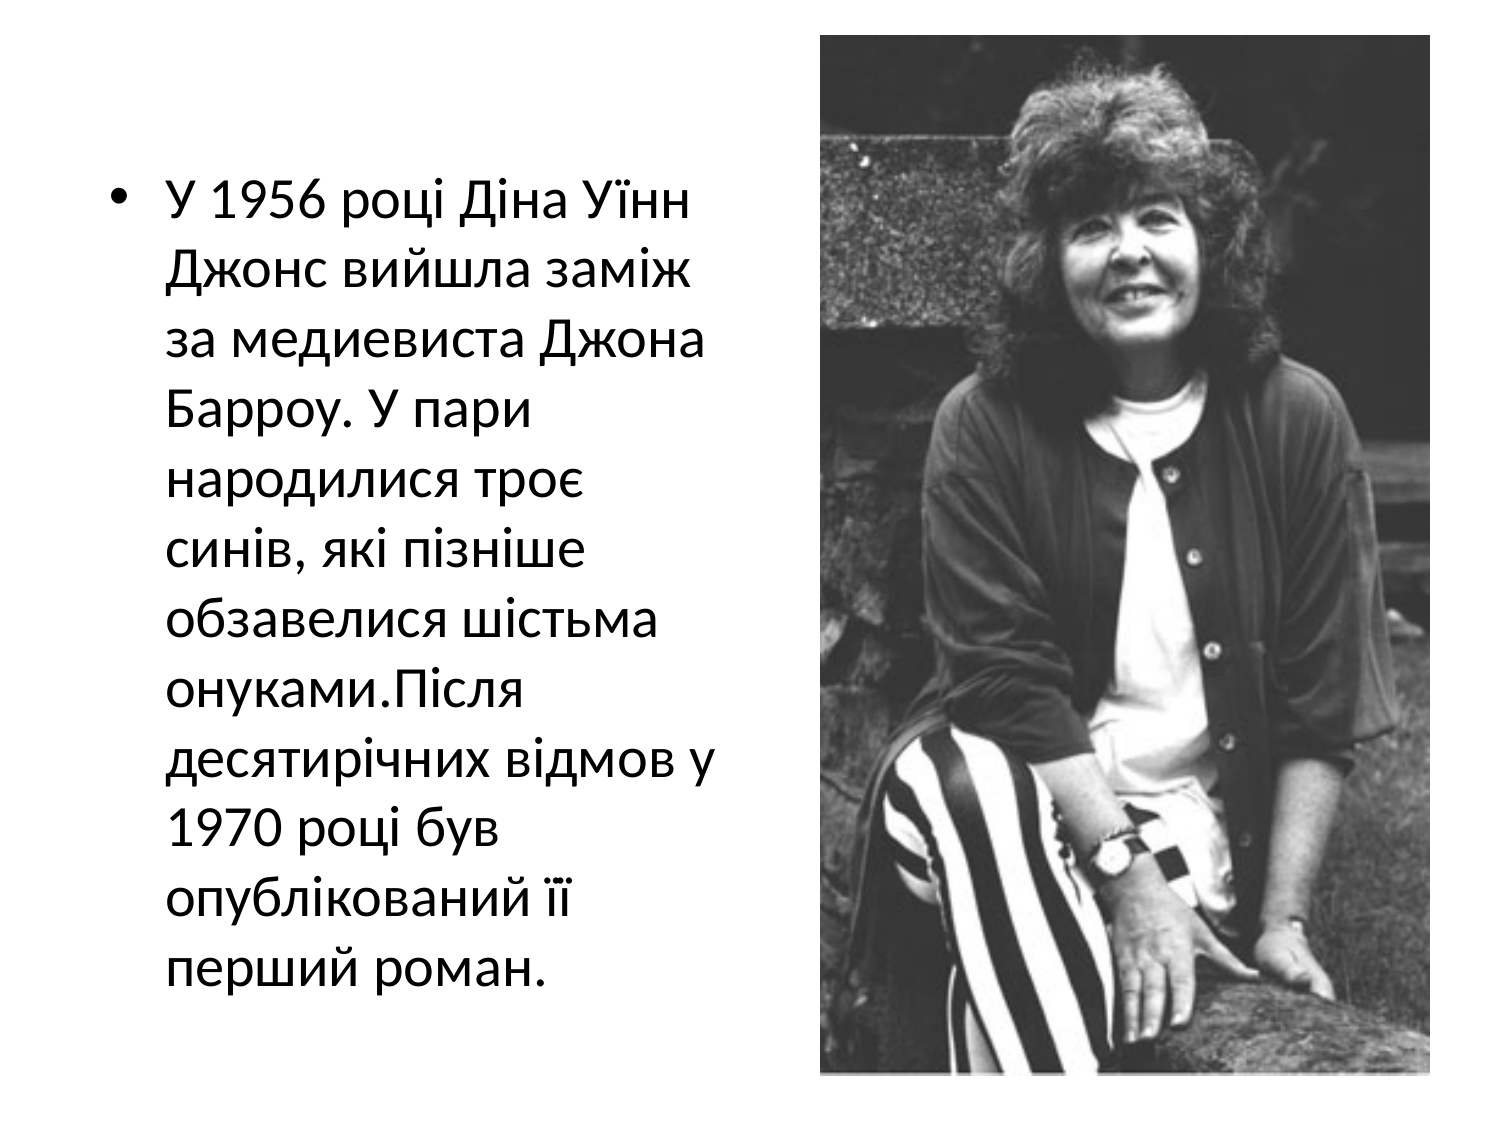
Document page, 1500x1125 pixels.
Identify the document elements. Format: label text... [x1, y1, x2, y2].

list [820, 34, 1430, 1077]
list У 1956 році Діна Уїнн Джонс вийшла заміж за медиевиста Джона Барроу. У пари народилися троє синів, які пізніше обзавелися шістьма онуками.Після десятирічних відмов у 1970 році був опублікований її перший роман. [93, 152, 750, 1008]
